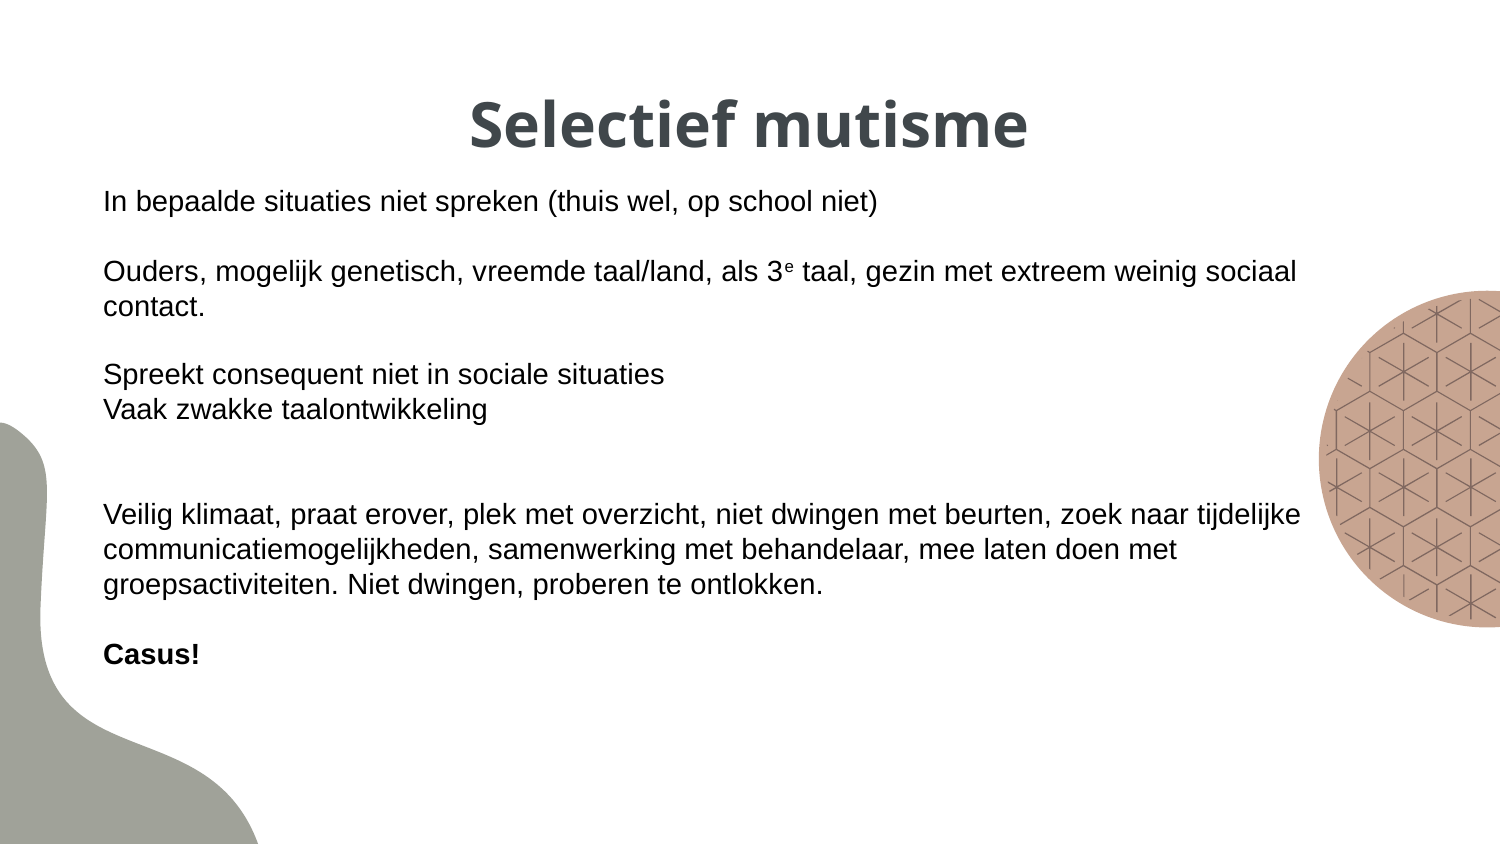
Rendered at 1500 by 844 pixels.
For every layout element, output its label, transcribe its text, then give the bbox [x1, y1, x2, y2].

text_box In bepaalde situaties niet spreken (thuis wel, op school niet) Ouders, mogelijk genetisch, vreemde taal/land, als 3e taal, gezin met extreem weinig sociaal contact. Spreekt consequent niet in sociale situaties Vaak zwakke taalontwikkeling Veilig klimaat, praat erover, plek met overzicht, niet dwingen met beurten, zoek naar tijdelijke communicatiemogelijkheden, samenwerking met behandelaar, mee laten doen met groepsactiviteiten. Niet dwingen, proberen te ontlokken. Casus! [88, 174, 1385, 844]
title Selectief mutisme [116, 85, 1383, 174]
